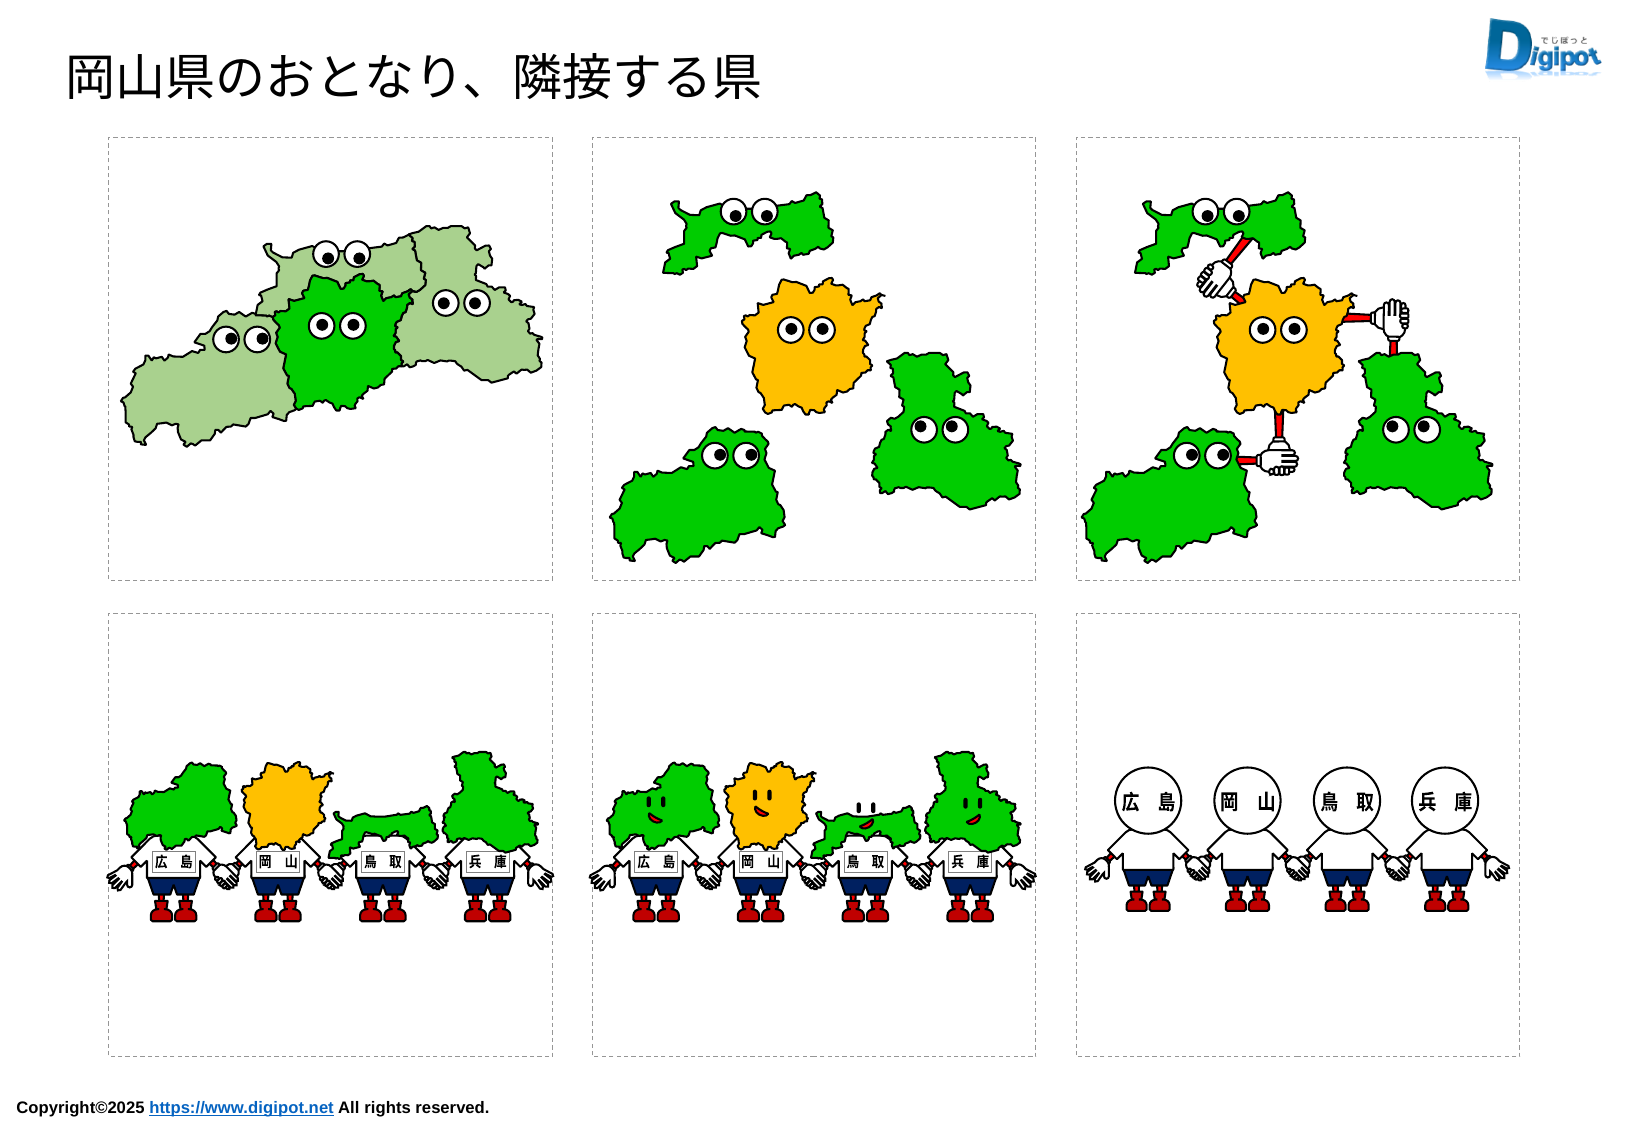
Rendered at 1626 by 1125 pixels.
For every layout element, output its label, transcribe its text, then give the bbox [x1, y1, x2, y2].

picture [1485, 18, 1602, 82]
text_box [591, 751, 1034, 922]
text_box 岡山県のおとなり、隣接する県 [50, 38, 777, 113]
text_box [1086, 767, 1508, 911]
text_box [1081, 192, 1493, 563]
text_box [120, 226, 543, 447]
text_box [108, 751, 552, 922]
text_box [609, 192, 1021, 563]
